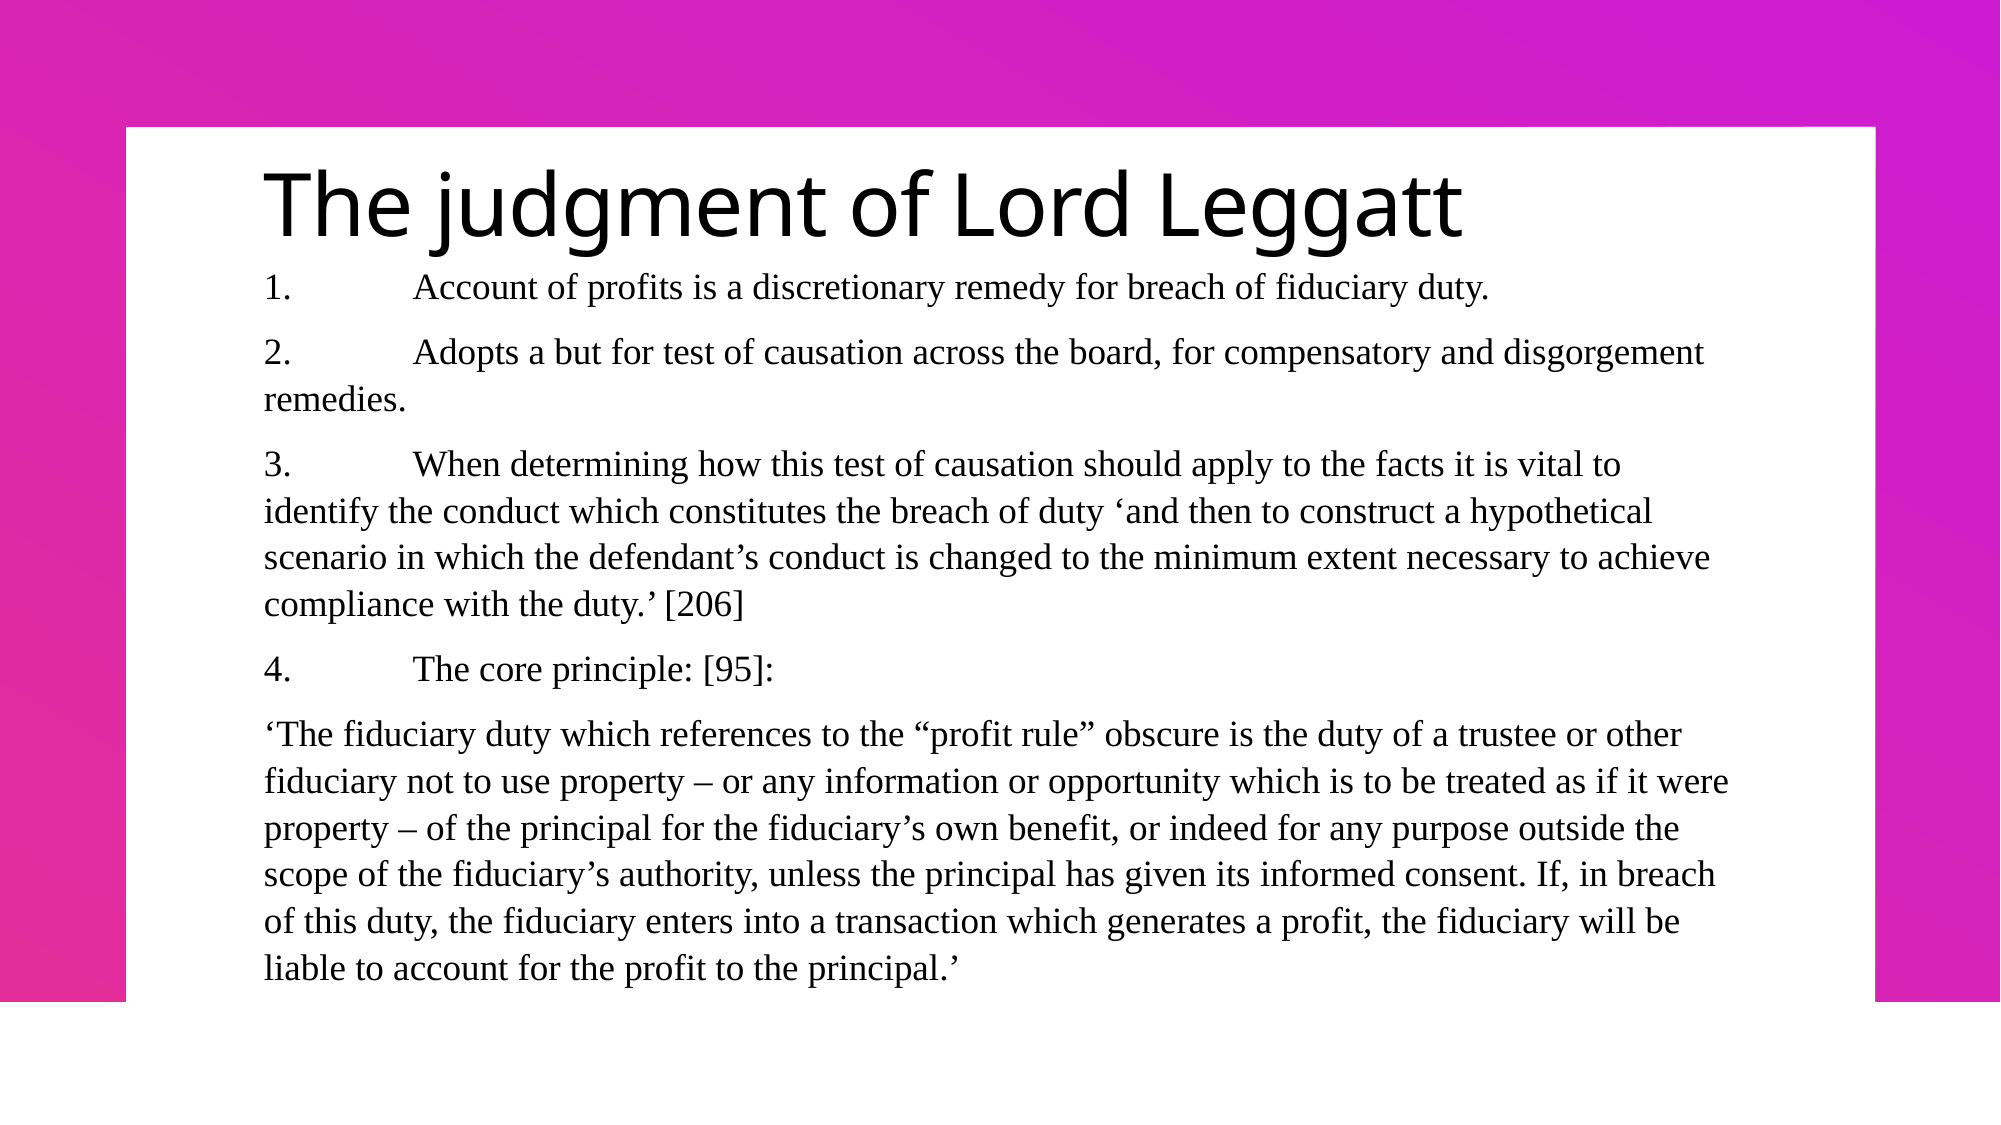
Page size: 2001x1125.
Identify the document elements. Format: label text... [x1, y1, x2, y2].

title The judgment of Lord Leggatt [248, 148, 1749, 252]
list 1. Account of profits is a discretionary remedy for breach of fiduciary duty. 2. Adopts a but for test of causation across the board, for compensatory and disgorgement remedies. 3. When determining how this test of causation should apply to the facts it is vital to identify the conduct which constitutes the breach of duty ‘and then to construct a hypothetical scenario in which the defendant’s conduct is changed to the minimum extent necessary to achieve compliance with the duty.’ [206] 4. The core principle: [95]: ‘The fiduciary duty which references to the “profit rule” obscure is the duty of a trustee or other fiduciary not to use property – or any information or opportunity which is to be treated as if it were property – of the principal for the fiduciary’s own benefit, or indeed for any purpose outside the scope of the fiduciary’s authority, unless the principal has given its informed consent. If, in breach of this duty, the fiduciary enters into a transaction which generates a profit, the fiduciary will be liable to account for the profit to the principal.’ [248, 252, 1749, 1001]
